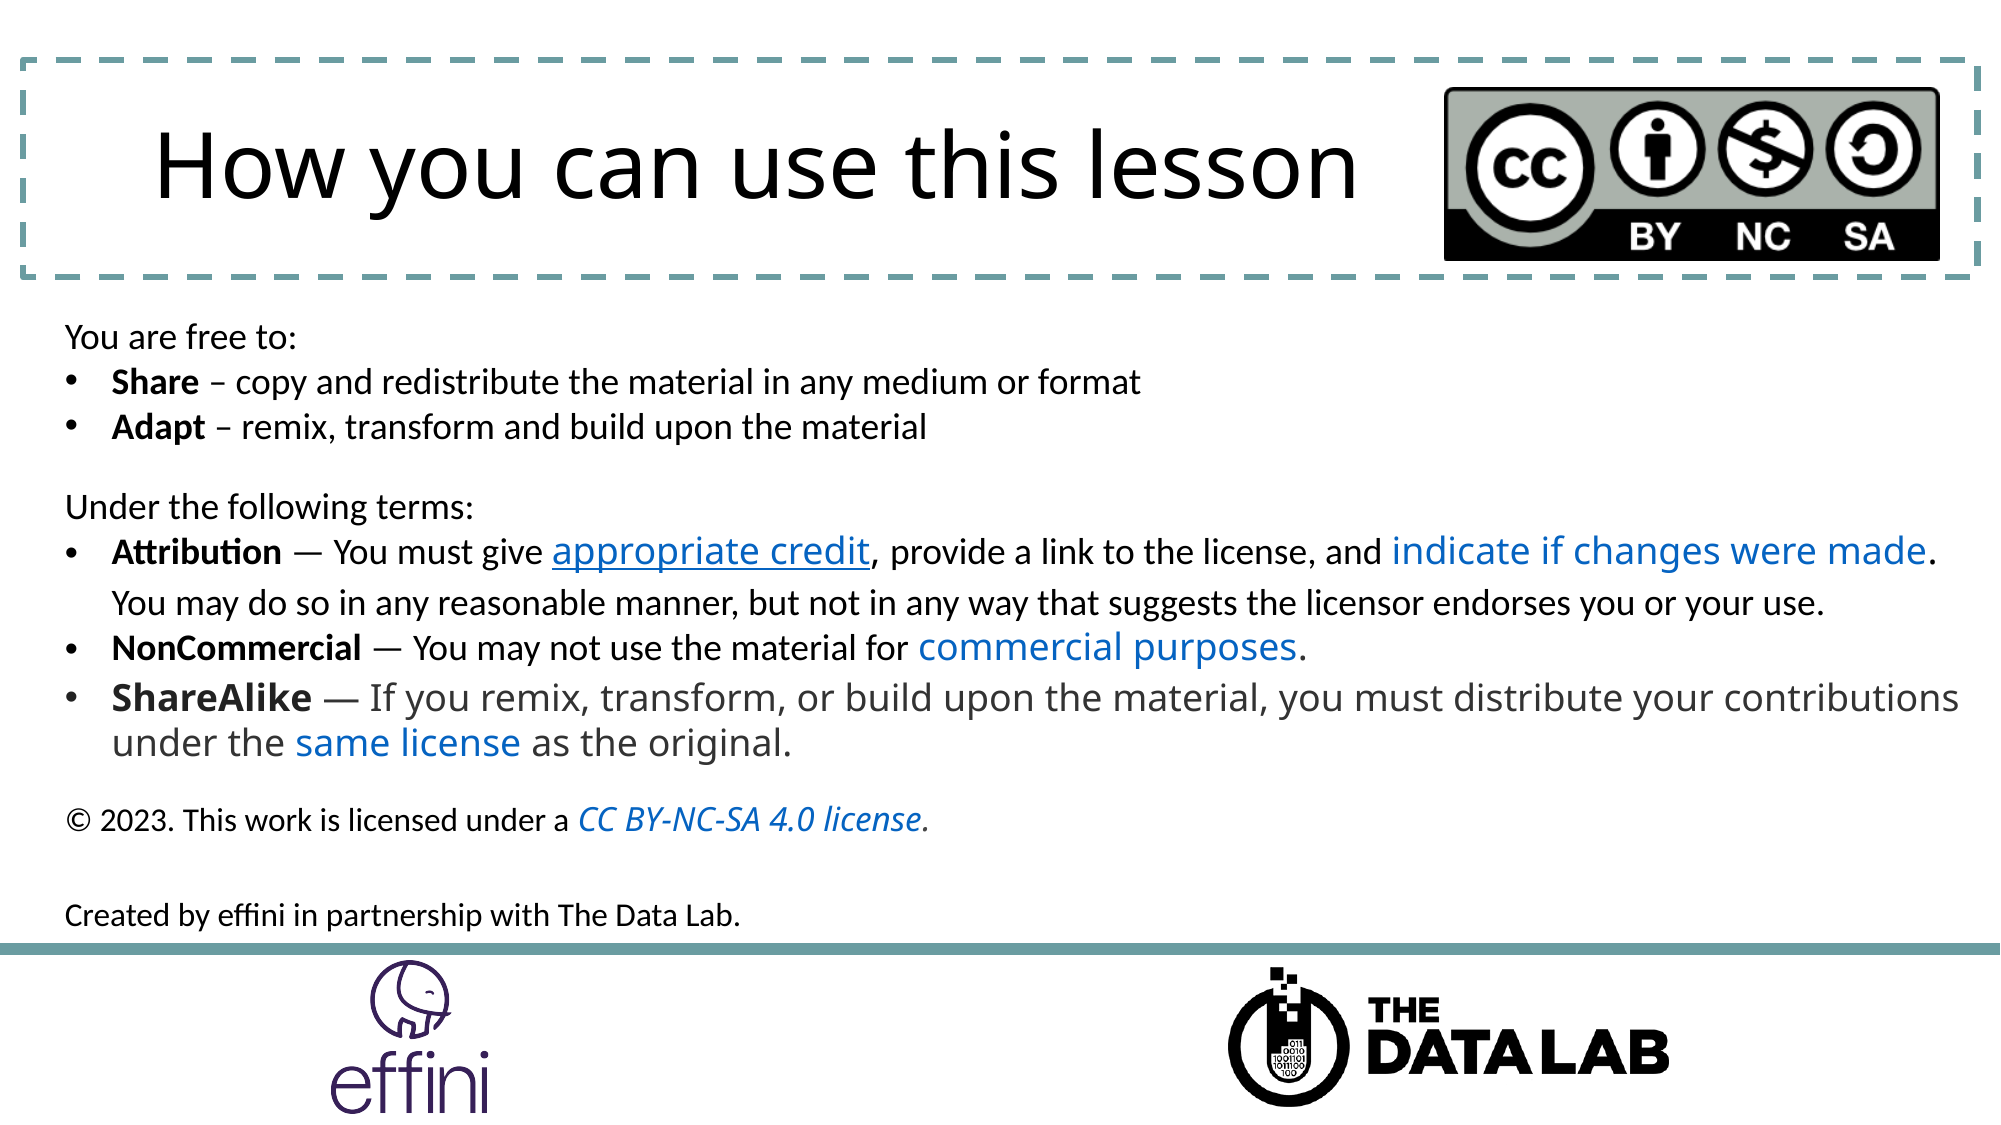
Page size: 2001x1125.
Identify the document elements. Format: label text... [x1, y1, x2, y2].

list © 2023. This work is licensed under a CC BY-NC-SA 4.0 license. [49, 791, 1811, 866]
title How you can use this lesson [137, 59, 1863, 278]
text_box You are free to: Share – copy and redistribute the material in any medium or format Adapt – remix, transform and build upon the material Under the following terms: Attribution — You must give appropriate credit, provide a link to the license, and indicate if changes were made. You may do so in any reasonable manner, but not in any way that suggests the licensor endorses you or your use. NonCommercial — You may not use the material for commercial purposes. ShareAlike — If you remix, transform, or build upon the material, you must distribute your contributions under the same license as the original. [49, 304, 1978, 778]
picture [331, 960, 489, 1114]
text_box [0, 943, 2000, 955]
picture [1444, 87, 1940, 261]
picture [1228, 967, 1669, 1107]
text_box Created by effini in partnership with The Data Lab. [49, 866, 2000, 942]
